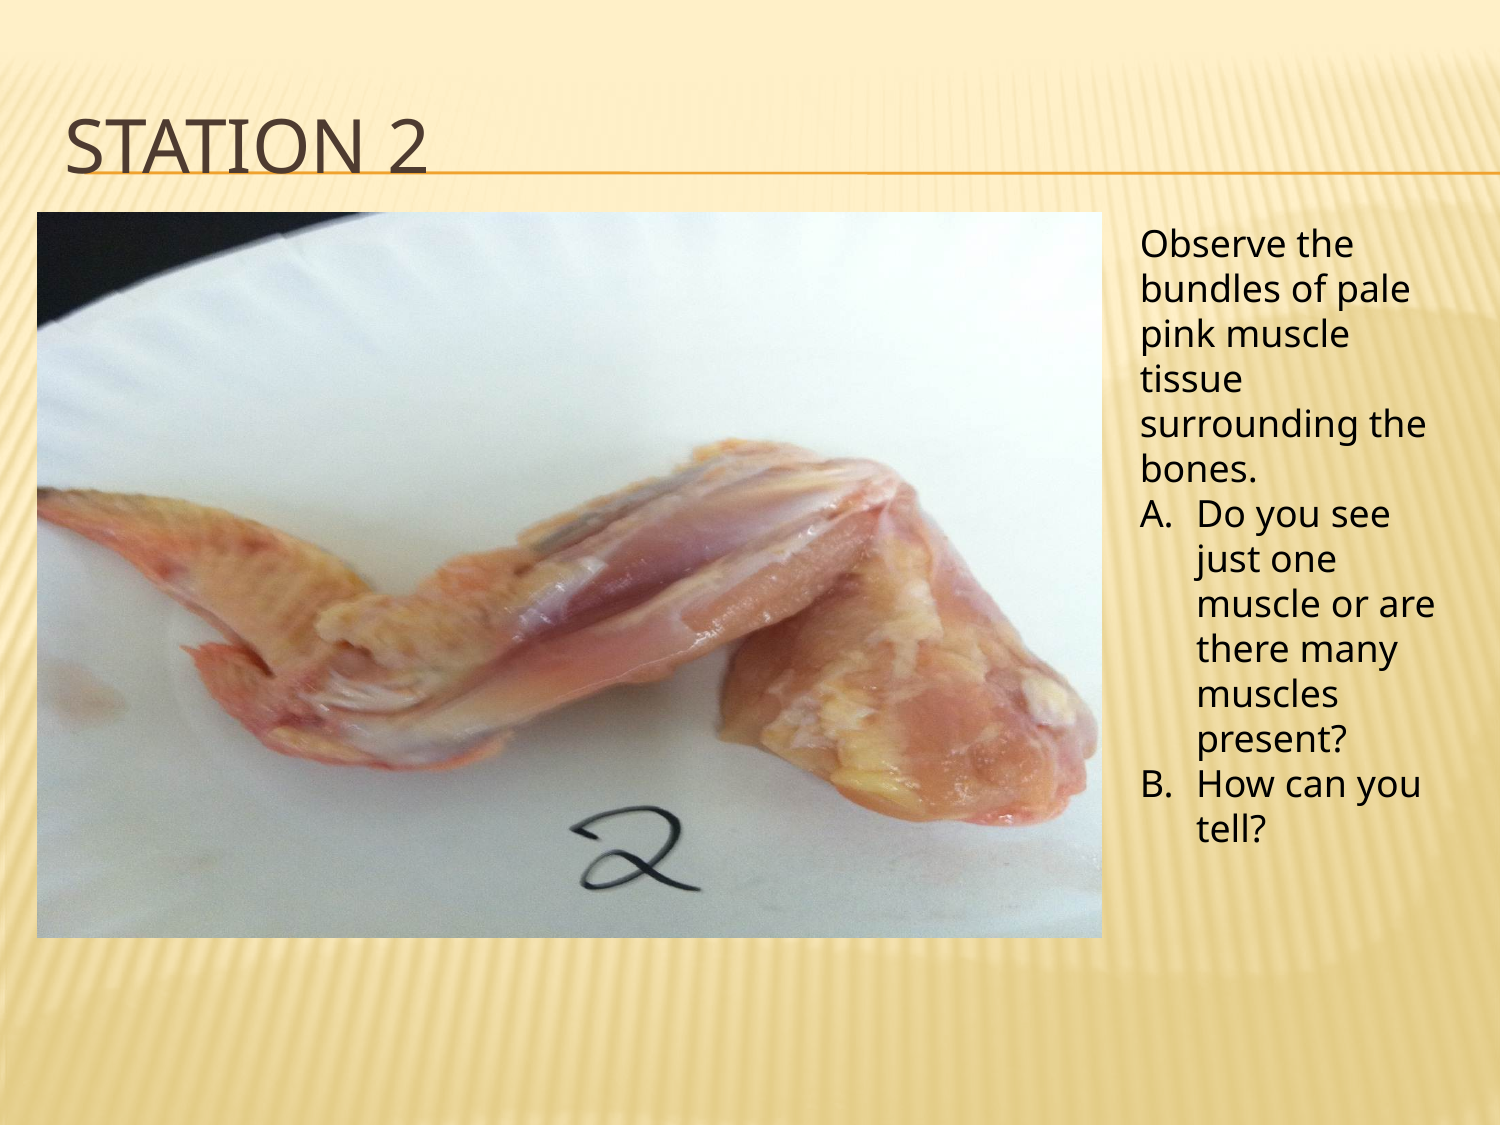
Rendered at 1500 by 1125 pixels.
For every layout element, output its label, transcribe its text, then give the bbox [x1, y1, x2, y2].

text_box Observe the bundles of pale pink muscle tissue surrounding the bones. Do you see just one muscle or are there many muscles present? How can you tell? [1125, 212, 1463, 858]
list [37, 212, 1102, 939]
title Station 2 [50, 75, 1475, 213]
